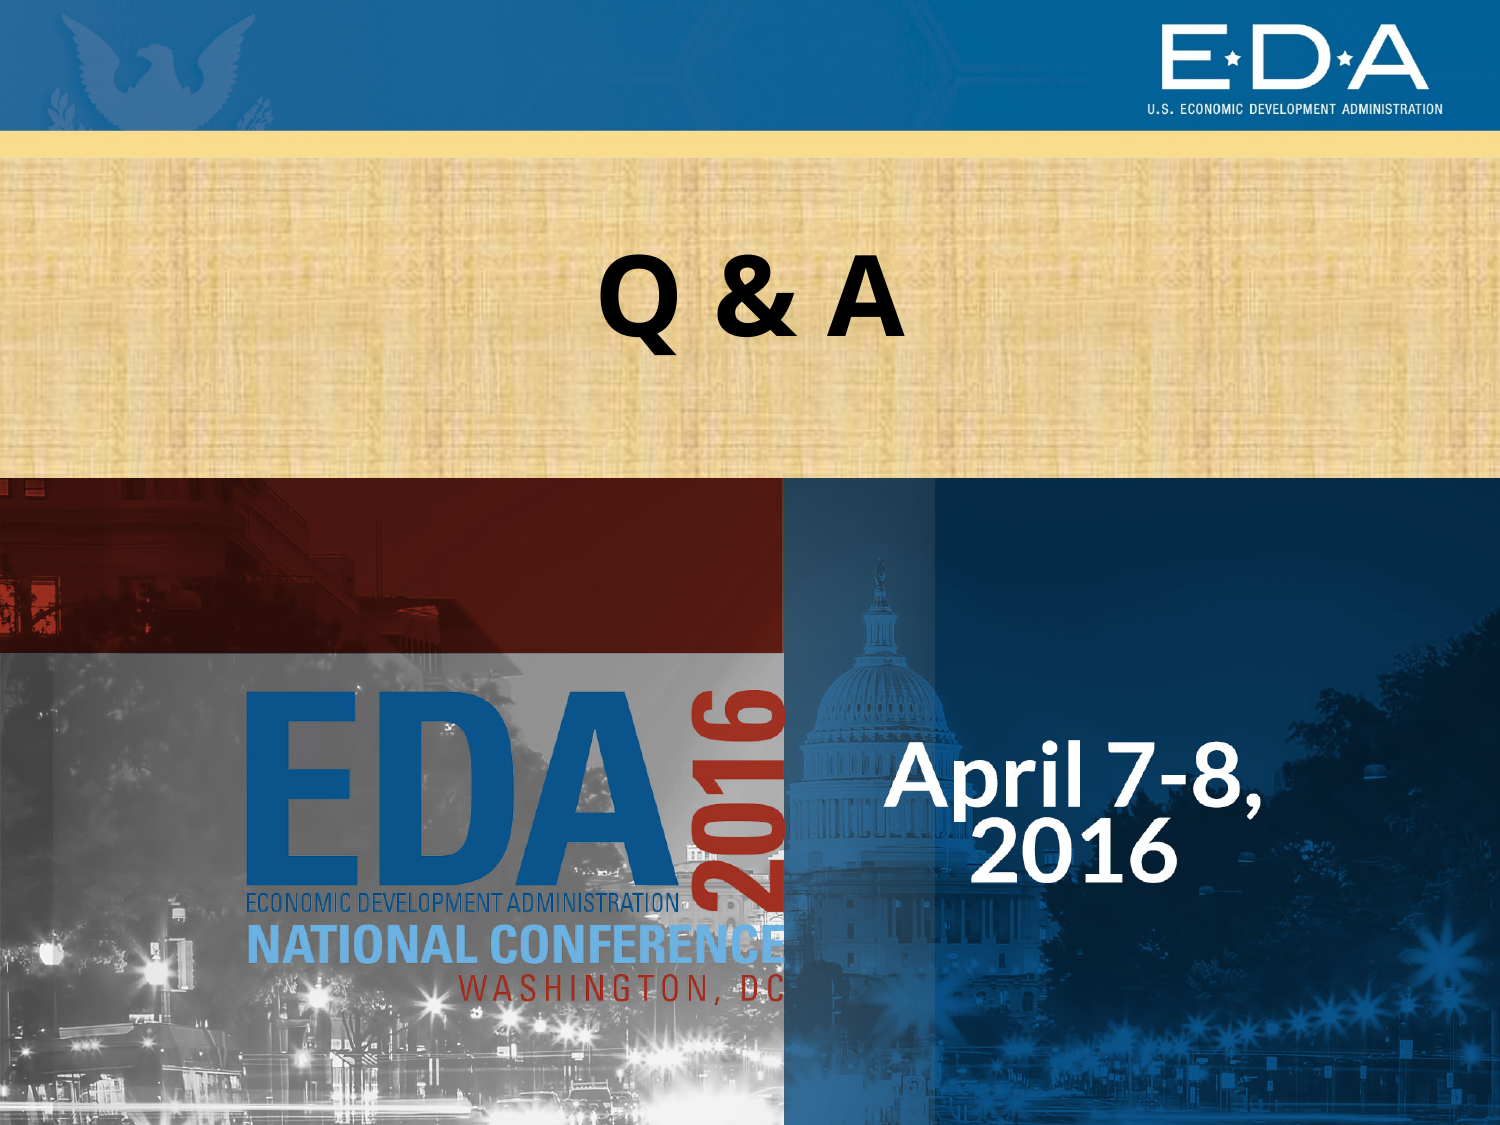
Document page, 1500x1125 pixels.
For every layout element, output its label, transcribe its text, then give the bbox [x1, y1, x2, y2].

picture [0, 477, 1500, 1125]
picture [0, 0, 1500, 158]
text_box Q & A [0, 158, 1500, 477]
